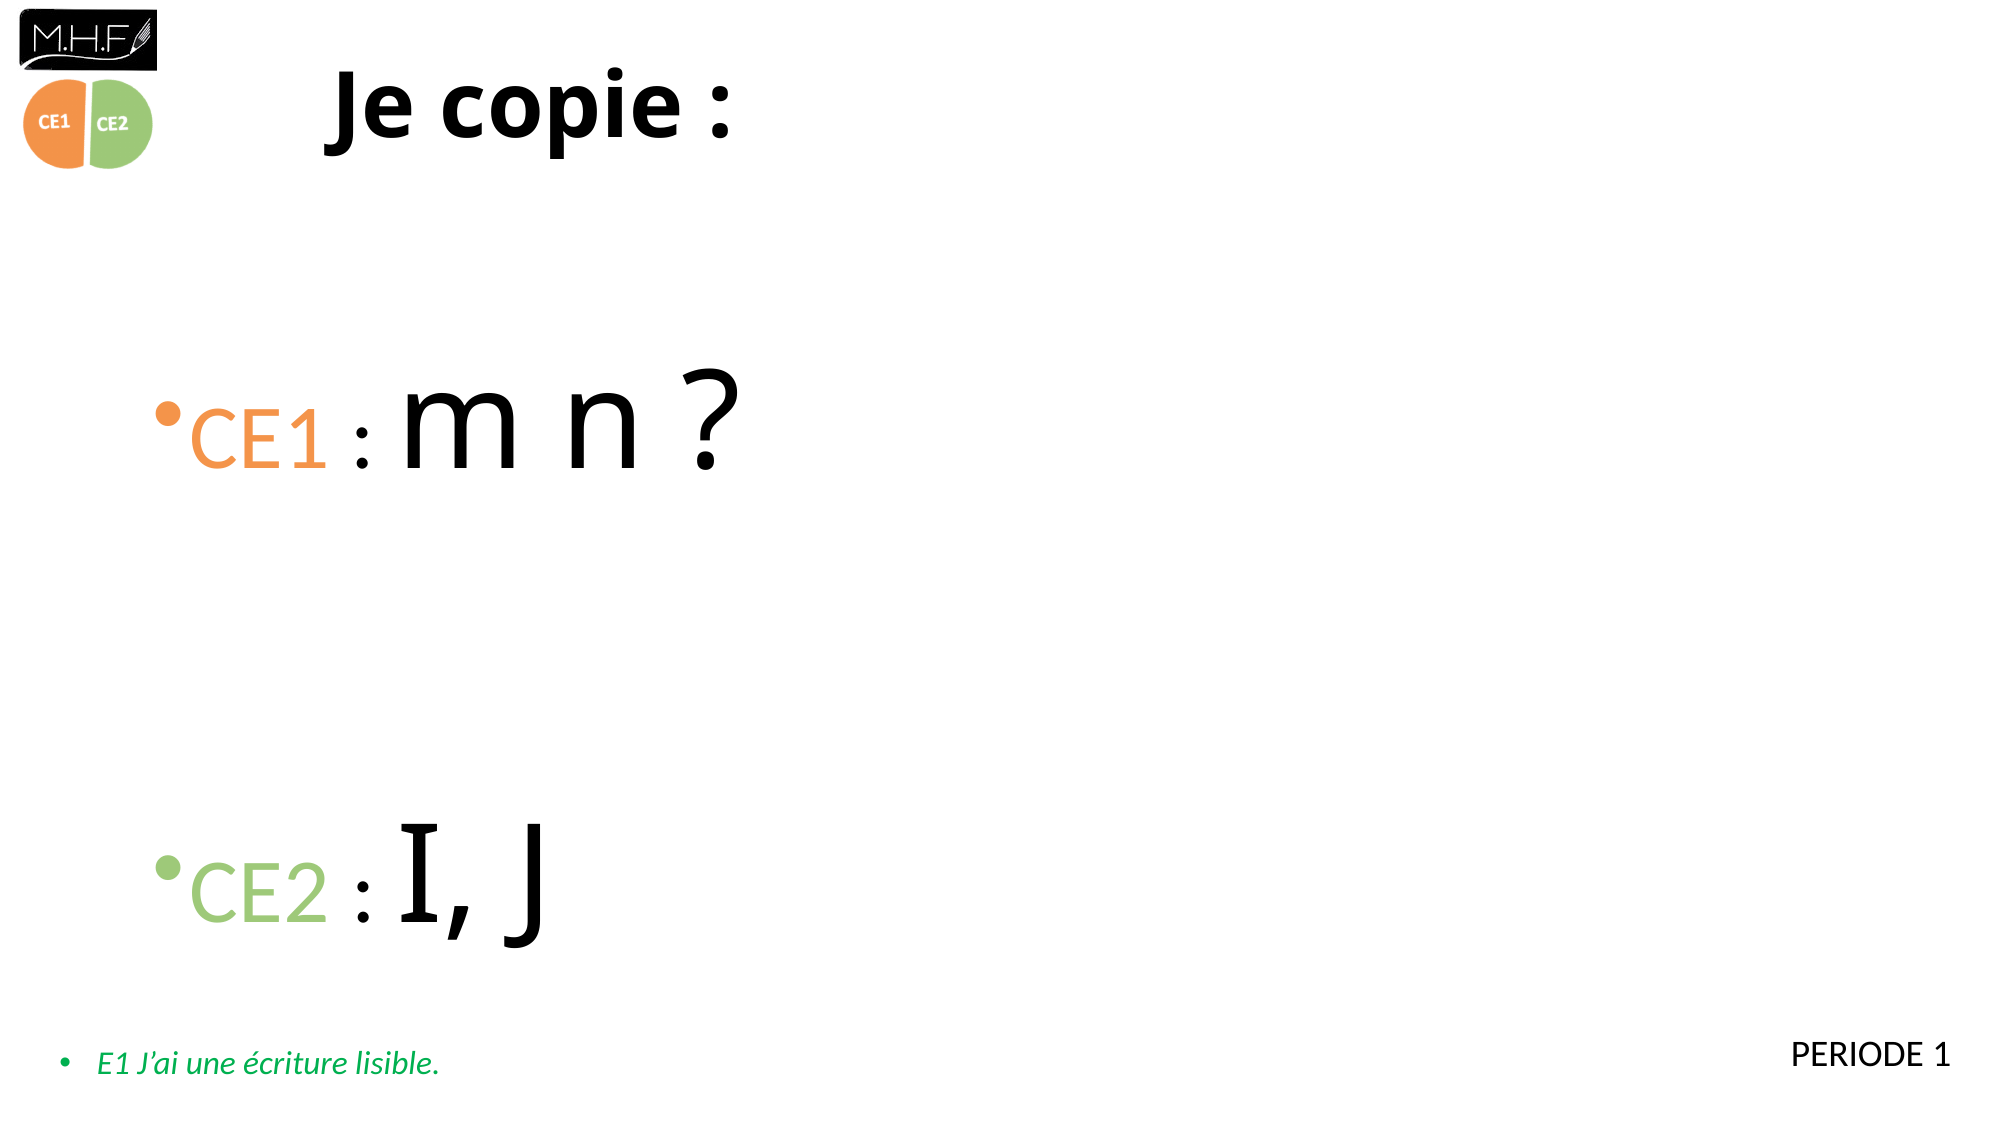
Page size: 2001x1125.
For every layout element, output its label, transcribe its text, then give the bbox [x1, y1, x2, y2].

list CE1 : m n ? CE2 : I, J [137, 240, 1863, 1014]
picture [1, 7, 177, 207]
text_box E1 J’ai une écriture lisible. [44, 1038, 1346, 1092]
text_box PERIODE 1 [1362, 1021, 1967, 1082]
title Je copie : [316, 0, 1863, 218]
